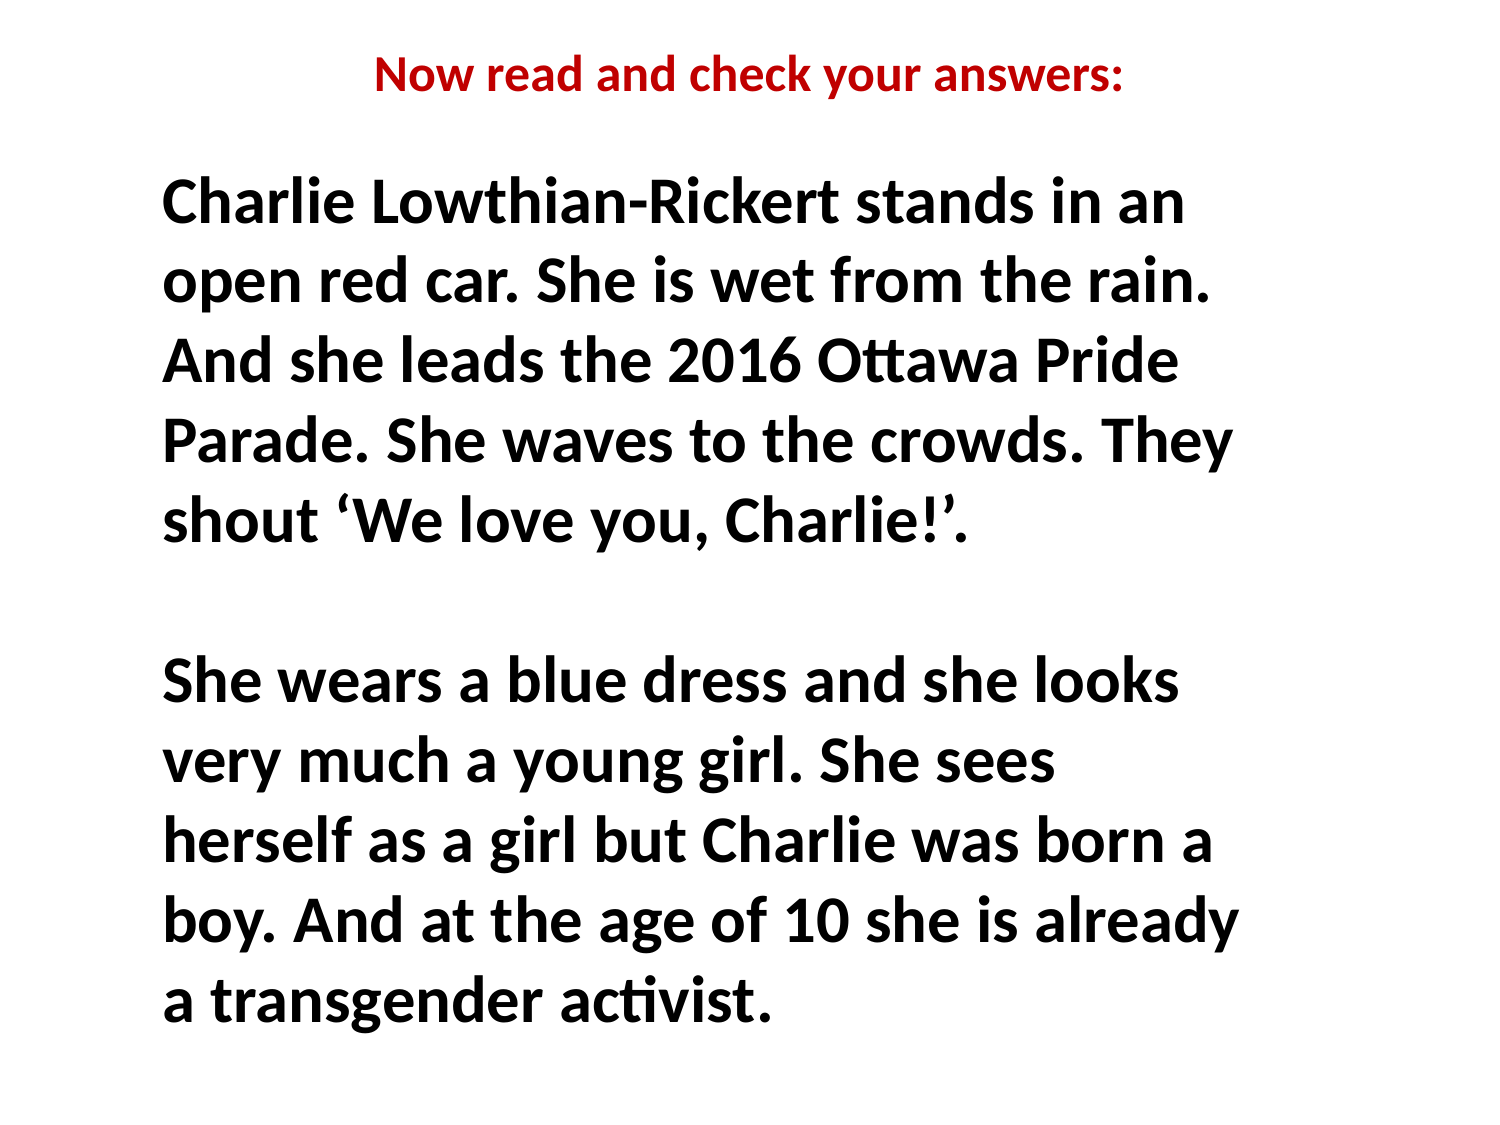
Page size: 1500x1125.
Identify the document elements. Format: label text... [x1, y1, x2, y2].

list [17, 172, 1483, 1083]
title Now read and check your answers: [75, 30, 1425, 172]
text_box Charlie Lowthian-Rickert stands in an open red car. She is wet from the rain. And she leads the 2016 Ottawa Pride Parade. She waves to the crowds. They shout ‘We love you, Charlie!’. She wears a blue dress and she looks very much a young girl. She sees herself as a girl but Charlie was born a boy. And at the age of 10 she is already a transgender activist. [147, 148, 1258, 1044]
